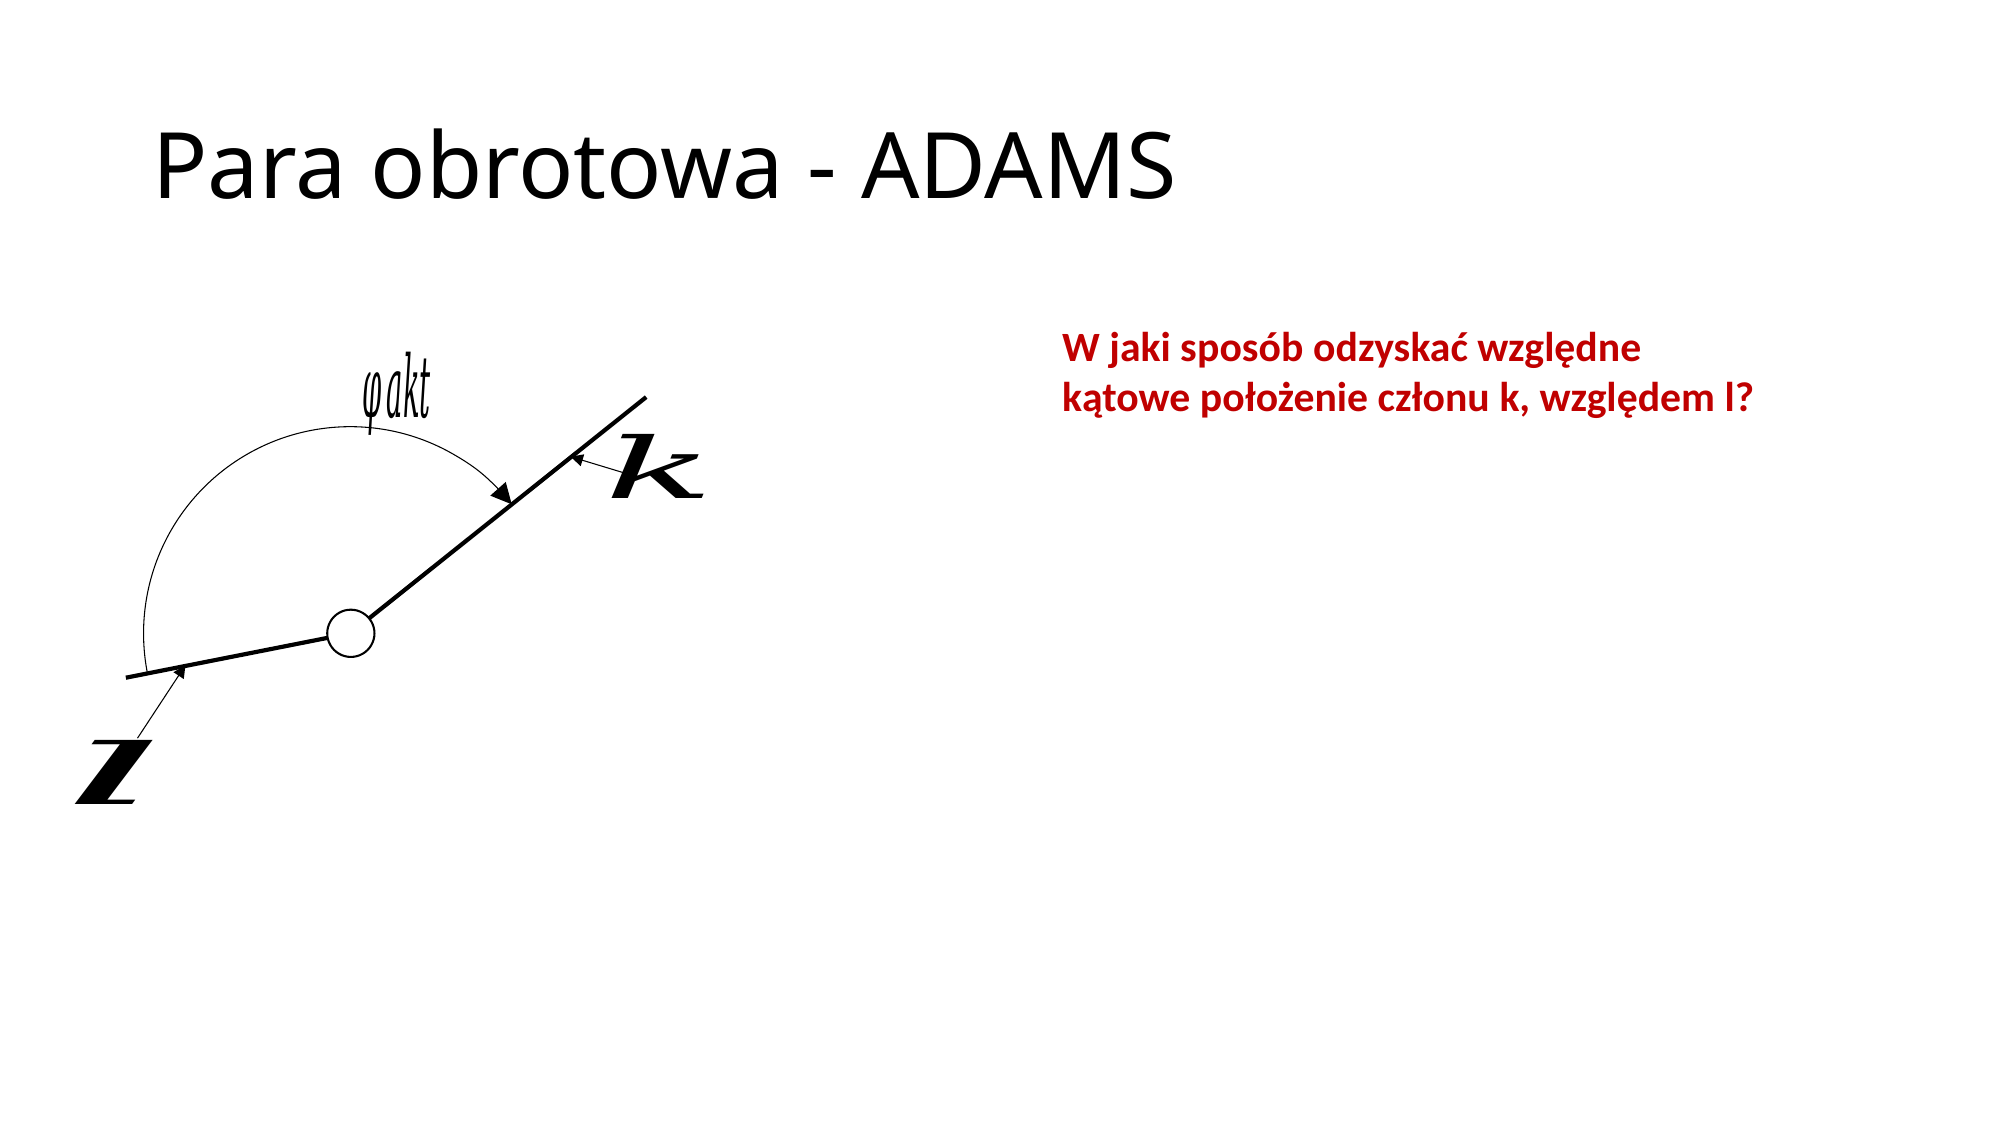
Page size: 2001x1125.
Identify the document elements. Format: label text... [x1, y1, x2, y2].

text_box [137, 665, 186, 739]
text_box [350, 397, 647, 634]
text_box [570, 456, 639, 478]
text_box [351, 634, 376, 658]
text_box W jaki sposób odzyskać względne kątowe położenie członu k, względem l? [1047, 312, 1780, 427]
title Para obrotowa - ADAMS [137, 59, 1863, 278]
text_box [125, 633, 351, 678]
text_box [143, 426, 350, 633]
